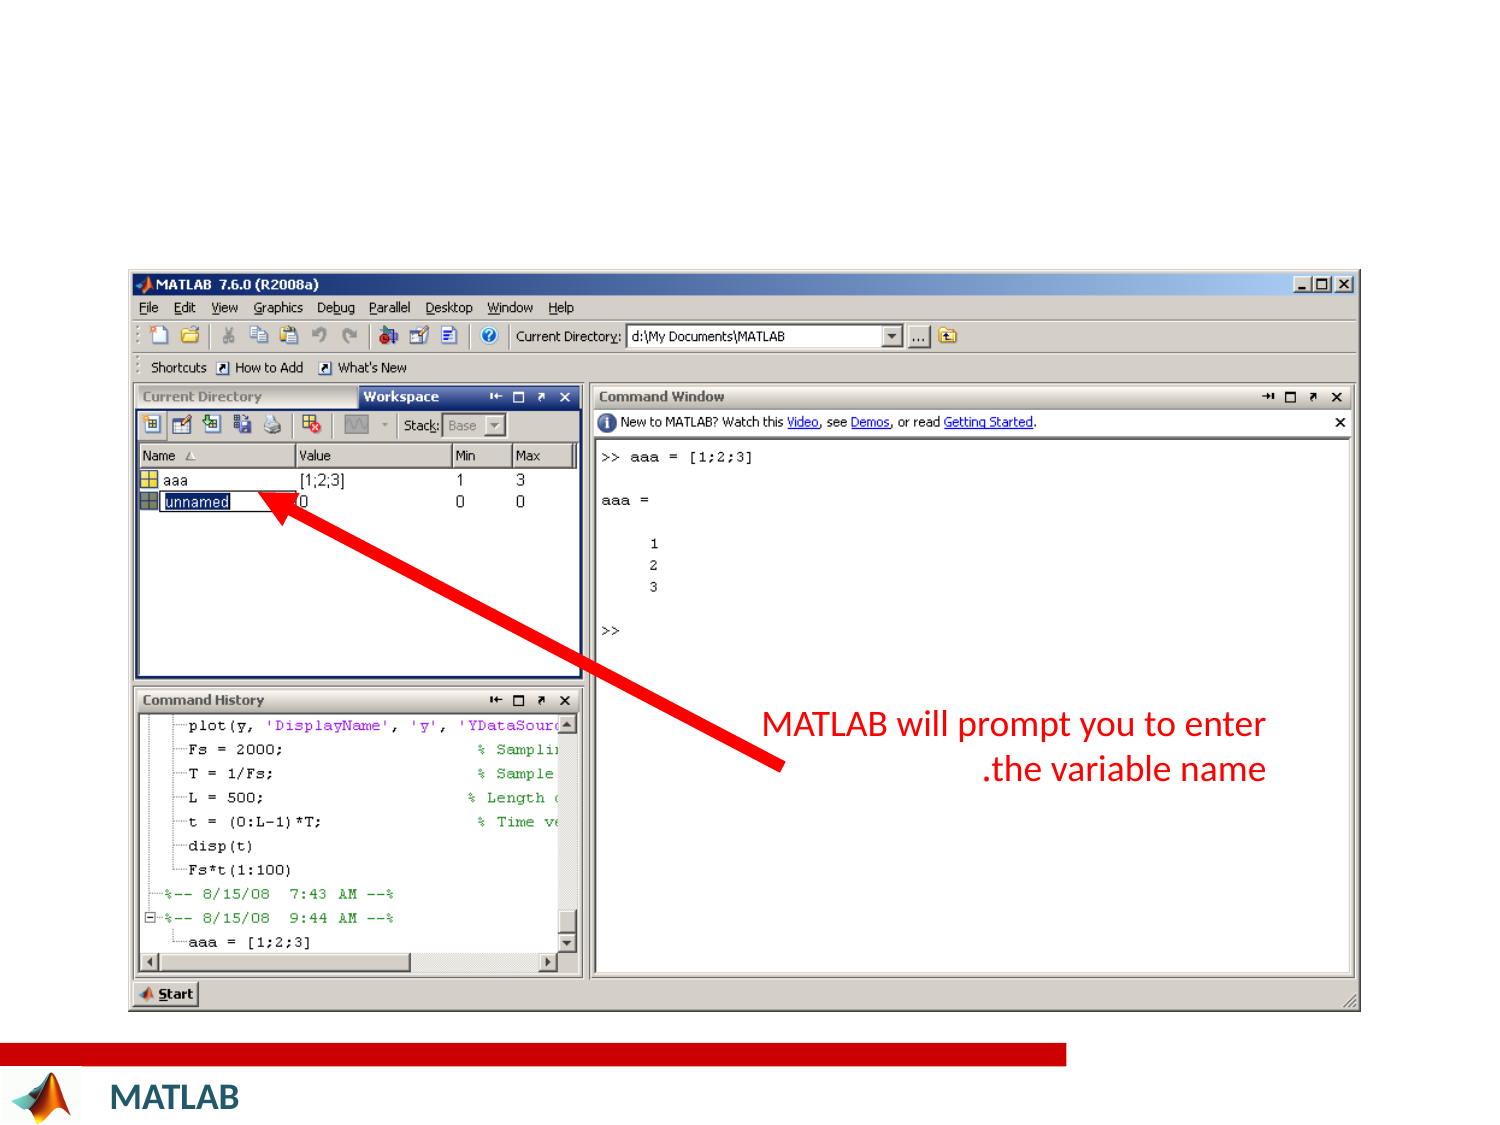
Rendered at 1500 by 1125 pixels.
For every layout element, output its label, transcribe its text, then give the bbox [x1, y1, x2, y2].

text_box MATLAB [94, 1064, 255, 1125]
footer [0, 1042, 1067, 1067]
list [128, 269, 1361, 1013]
picture [0, 1066, 83, 1125]
